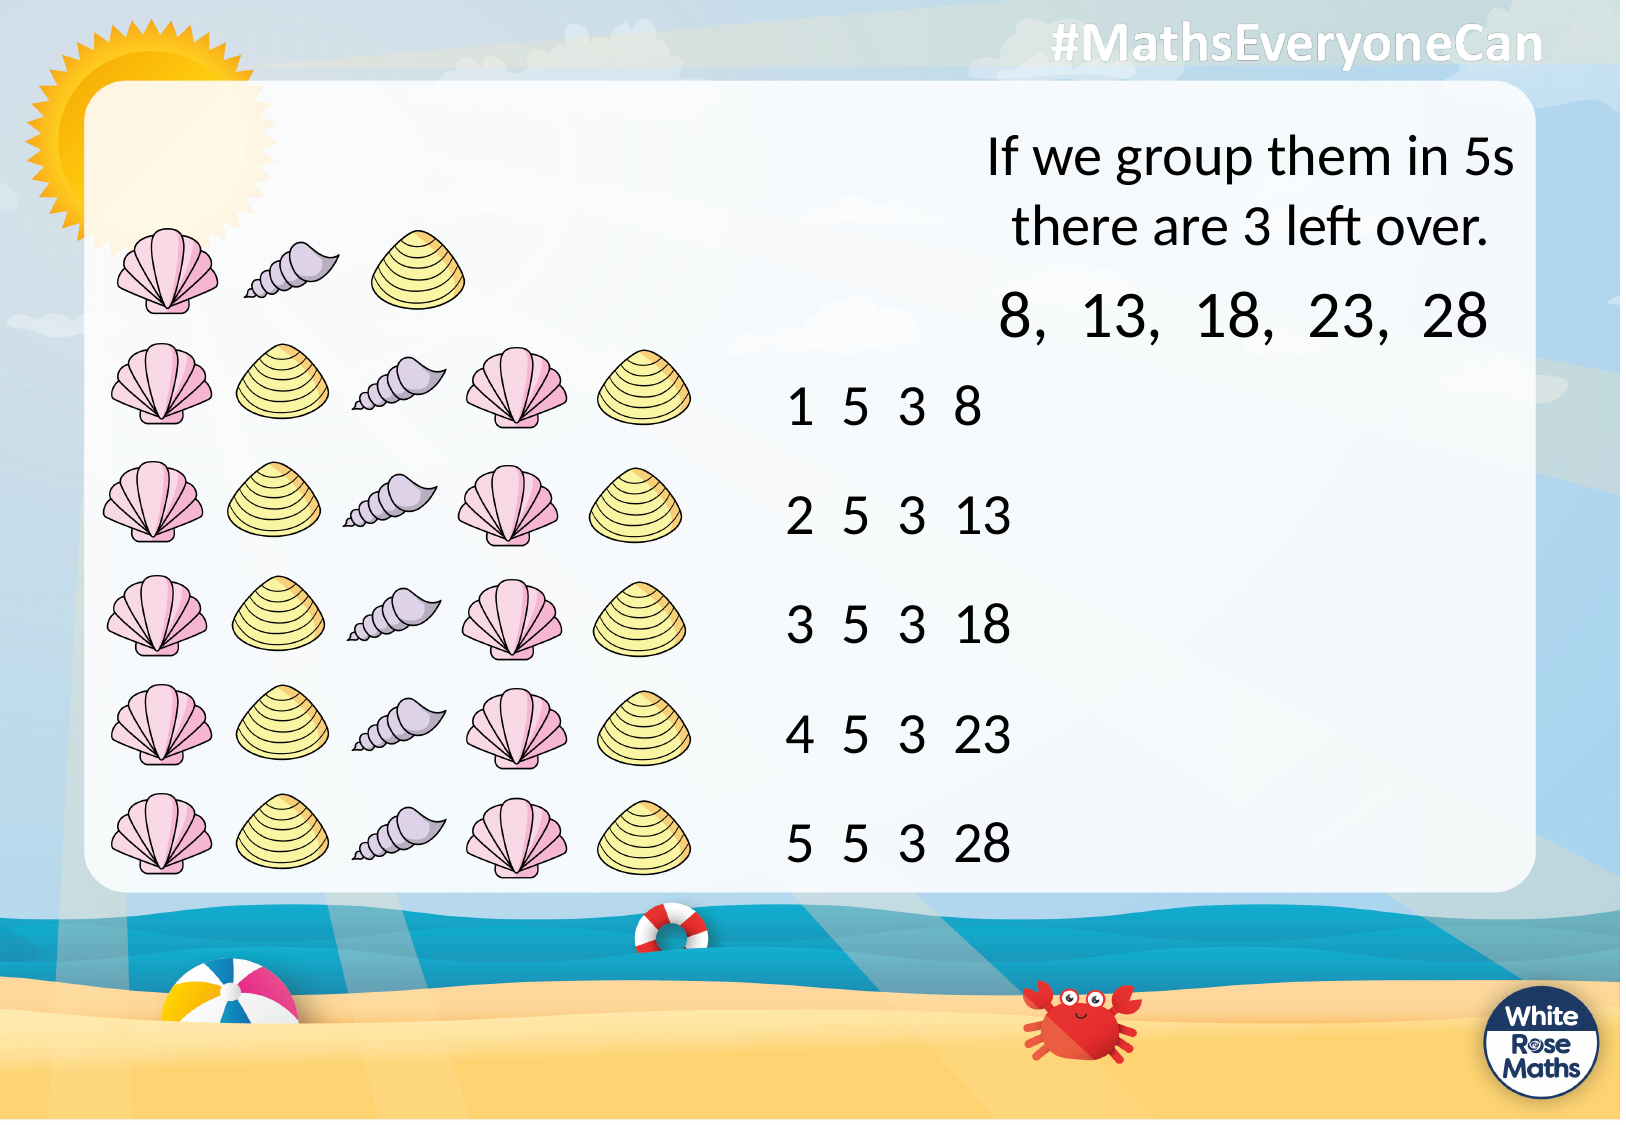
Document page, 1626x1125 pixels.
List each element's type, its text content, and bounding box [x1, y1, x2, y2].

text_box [103, 785, 706, 883]
text_box If we group them in 5s there are 3 left over. [922, 109, 1580, 265]
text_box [109, 221, 480, 319]
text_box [103, 335, 706, 433]
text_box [95, 453, 697, 551]
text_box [103, 676, 706, 774]
text_box 8, 13, 18, 23, 28 [984, 263, 1546, 359]
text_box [99, 567, 701, 665]
picture [0, 0, 1626, 1125]
